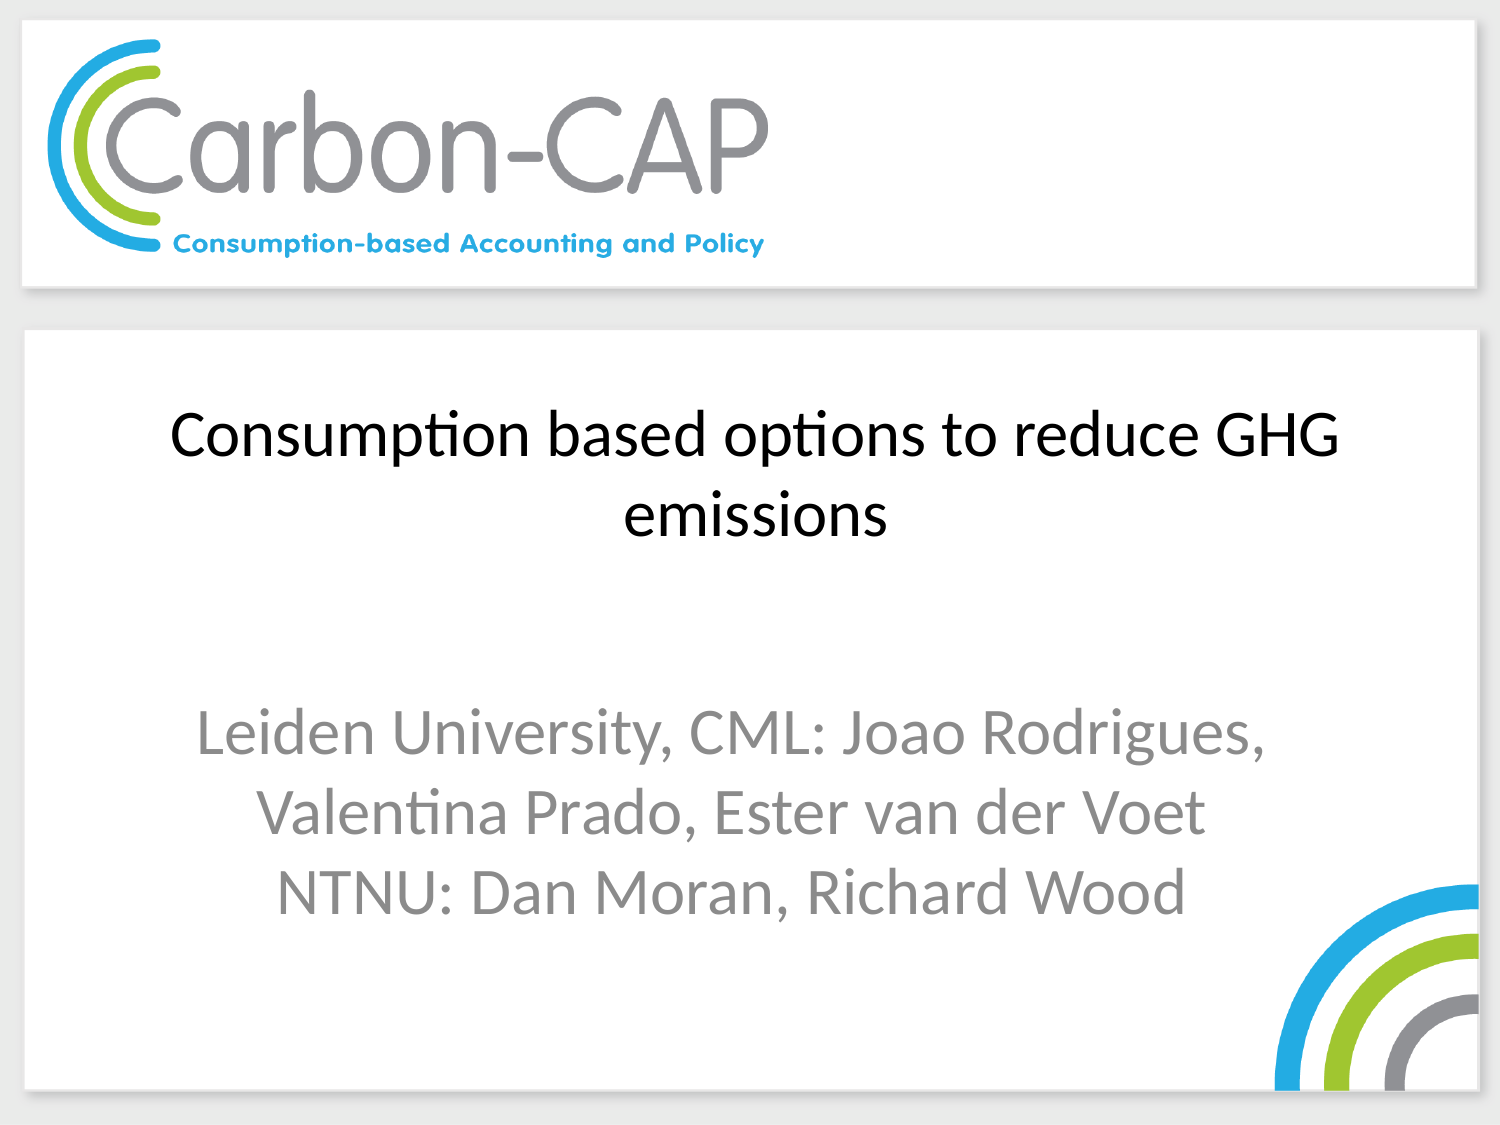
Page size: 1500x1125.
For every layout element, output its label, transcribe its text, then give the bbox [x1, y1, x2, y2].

picture [0, 0, 1500, 1125]
text_box Leiden University, CML: Joao Rodrigues, Valentina Prado, Ester van der Voet NTNU: Dan Moran, Richard Wood [76, 680, 1388, 1012]
text_box Consumption based options to reduce GHG emissions [29, 349, 1483, 591]
